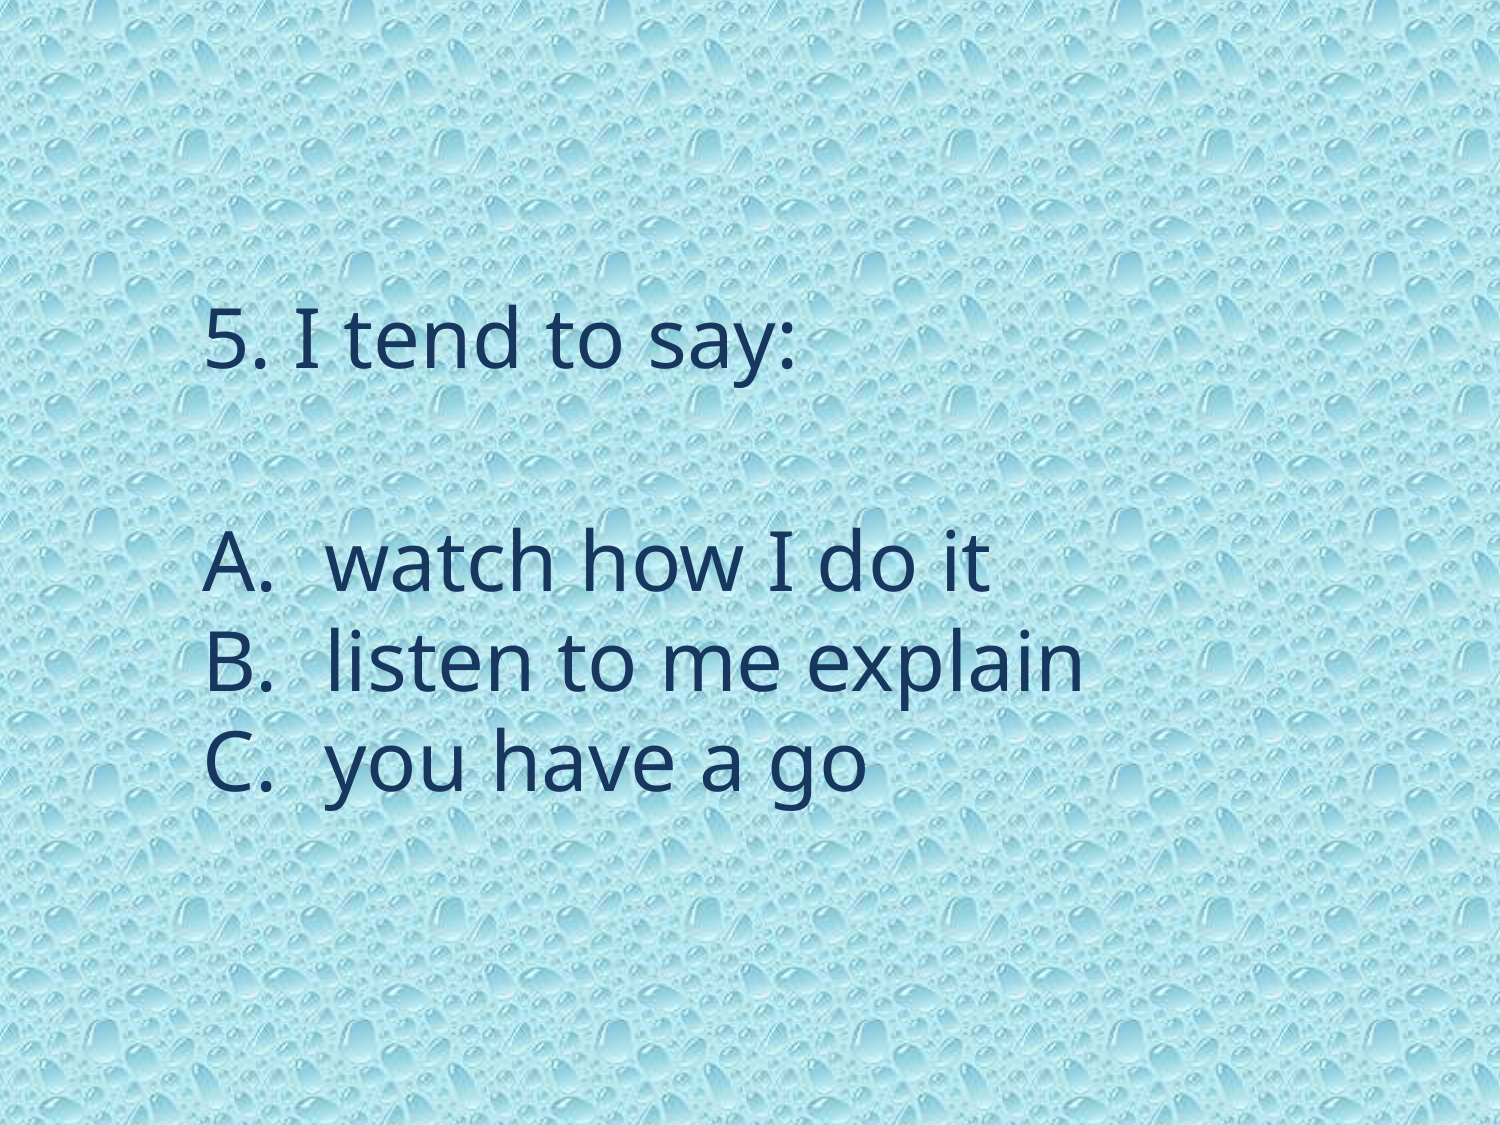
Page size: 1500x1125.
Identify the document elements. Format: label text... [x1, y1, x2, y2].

text_box 5. I tend to say: watch how I do it listen to me explain you have a go [187, 277, 1200, 861]
picture [0, 0, 1500, 1125]
